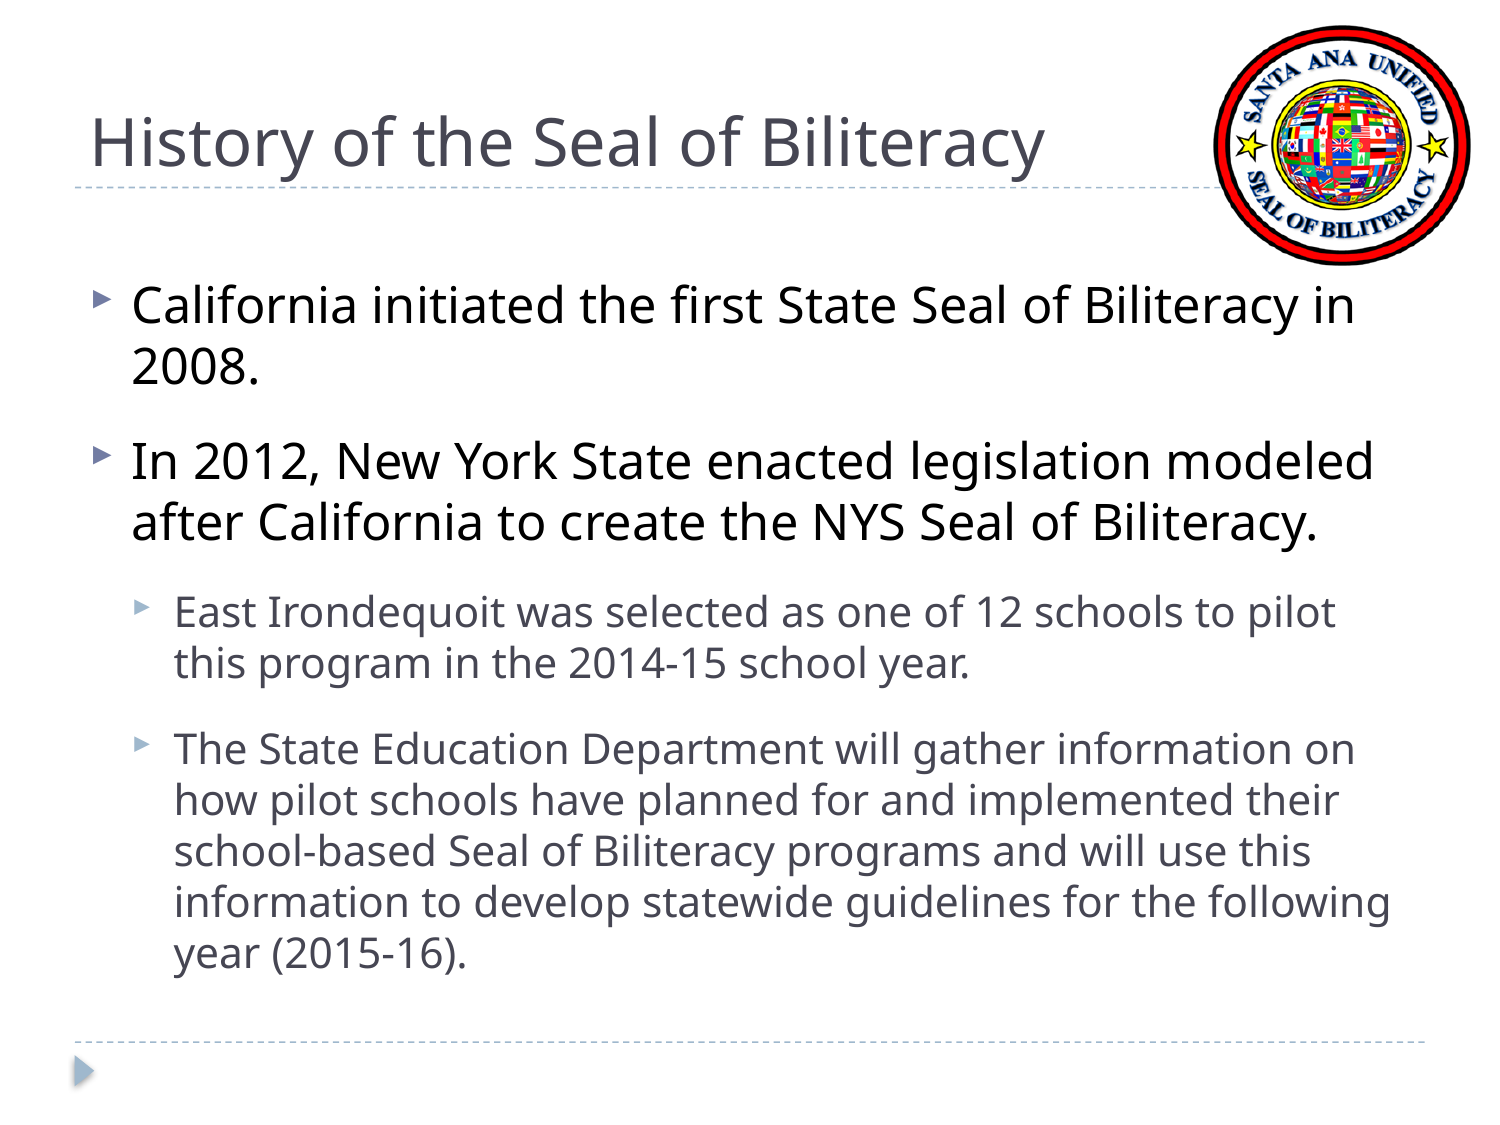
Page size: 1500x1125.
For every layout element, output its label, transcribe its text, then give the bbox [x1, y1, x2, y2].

list California initiated the first State Seal of Biliteracy in 2008. In 2012, New York State enacted legislation modeled after California to create the NYS Seal of Biliteracy. East Irondequoit was selected as one of 12 schools to pilot this program in the 2014-15 school year. The State Education Department will gather information on how pilot schools have planned for and implemented their school-based Seal of Biliteracy programs and will use this information to develop statewide guidelines for the following year (2015-16). [75, 266, 1425, 998]
title History of the Seal of Biliteracy [75, 37, 1206, 188]
picture [1212, 24, 1472, 267]
